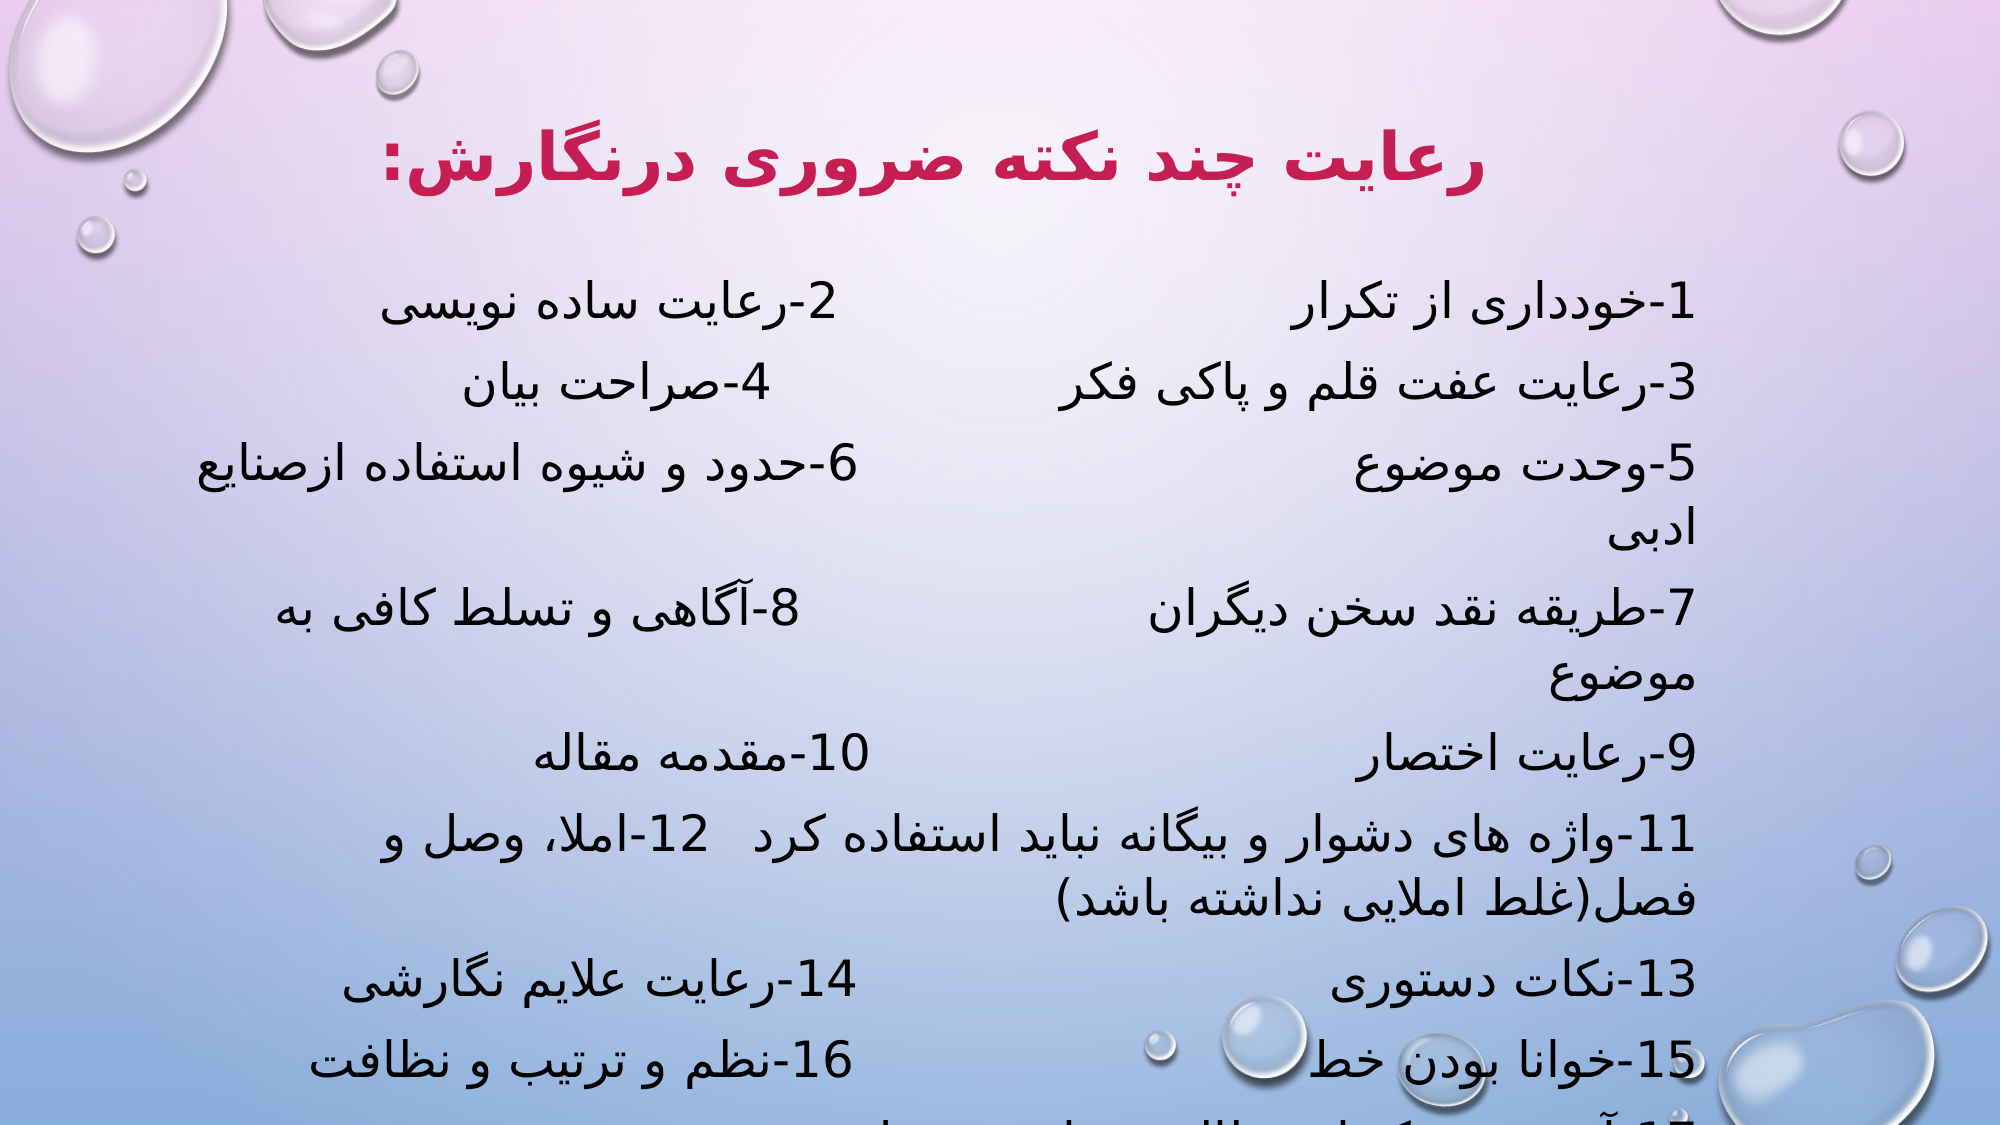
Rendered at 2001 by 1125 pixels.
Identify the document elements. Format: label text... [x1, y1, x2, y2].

text_box رعایت چند نکته ضروری درنگارش: 1-خودداری از تکرار 2-رعایت ساده نویسی 3-رعایت عفت قلم و پاکی فکر 4-صراحت بیان 5-وحدت موضوع 6-حدود و شیوه استفاده ازصنایع ادبی 7-طریقه نقد سخن دیگران 8-آگاهی و تسلط کافی به موضوع 9-رعایت اختصار 10-مقدمه مقاله 11-واژه های دشوار و بیگانه نباید استفاده کرد 12-املا، وصل و فصل(غلط املایی نداشته باشد) 13-نکات دستوری 14-رعایت علايم نگارشی 15-خوانا بودن خط 16-نظم و ترتیب و نظافت 17-آوردن هریک از مطالب جدا و مستقل [154, 101, 1714, 1125]
picture [0, 0, 2000, 1125]
